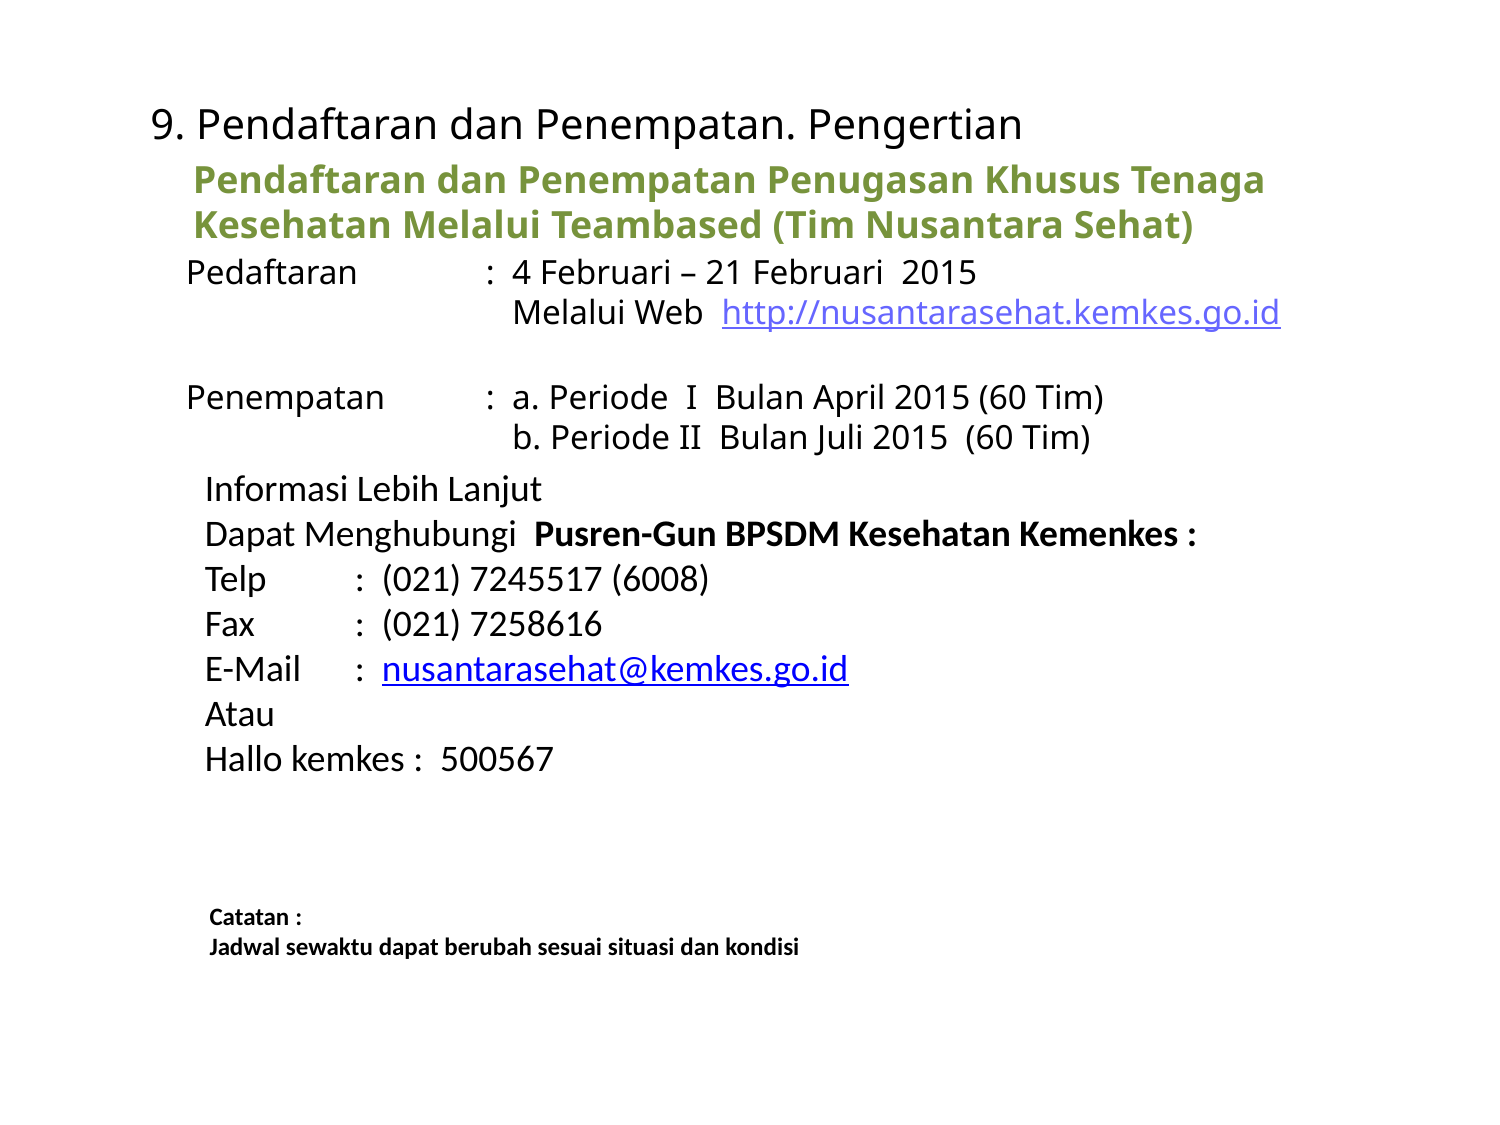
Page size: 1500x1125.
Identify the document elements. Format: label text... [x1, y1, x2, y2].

text_box Informasi Lebih Lanjut Dapat Menghubungi Pusren-Gun BPSDM Kesehatan Kemenkes : Telp : (021) 7245517 (6008) Fax : (021) 7258616 E-Mail : nusantarasehat@kemkes.go.id Atau Hallo kemkes : 500567 [190, 456, 1365, 786]
text_box 9. Pendaftaran dan Penempatan. Pengertian [135, 90, 1235, 155]
text_box Pendaftaran dan Penempatan Penugasan Khusus Tenaga Kesehatan Melalui Teambased (Tim Nusantara Sehat) [178, 148, 1329, 254]
text_box Pedaftaran : 4 Februari – 21 Februari 2015 Melalui Web http://nusantarasehat.kemkes.go.id Penempatan : a. Periode I Bulan April 2015 (60 Tim) b. Periode II Bulan Juli 2015 (60 Tim) [171, 243, 1310, 464]
text_box Catatan : Jadwal sewaktu dapat berubah sesuai situasi dan kondisi [194, 893, 1176, 968]
